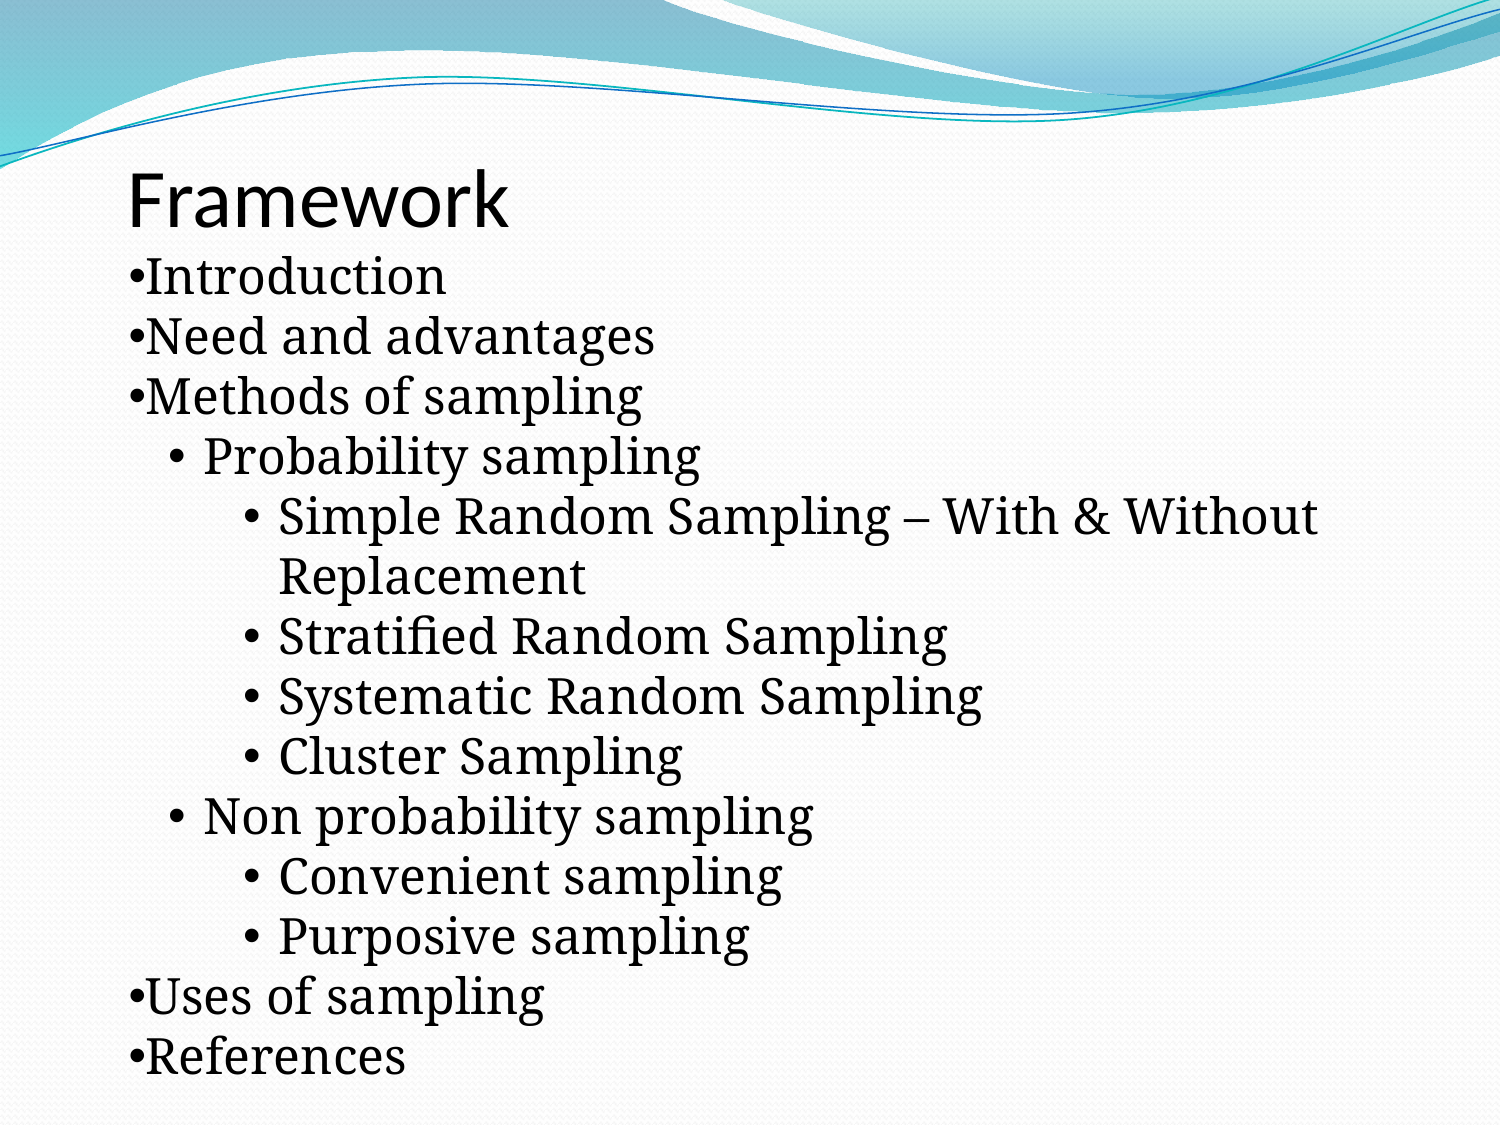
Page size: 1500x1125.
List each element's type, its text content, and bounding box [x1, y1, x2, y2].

text_box Introduction Need and advantages Methods of sampling Probability sampling Simple Random Sampling – With & Without Replacement Stratified Random Sampling Systematic Random Sampling Cluster Sampling Non probability sampling Convenient sampling Purposive sampling Uses of sampling References [113, 237, 1389, 964]
text_box Framework [112, 136, 1388, 252]
